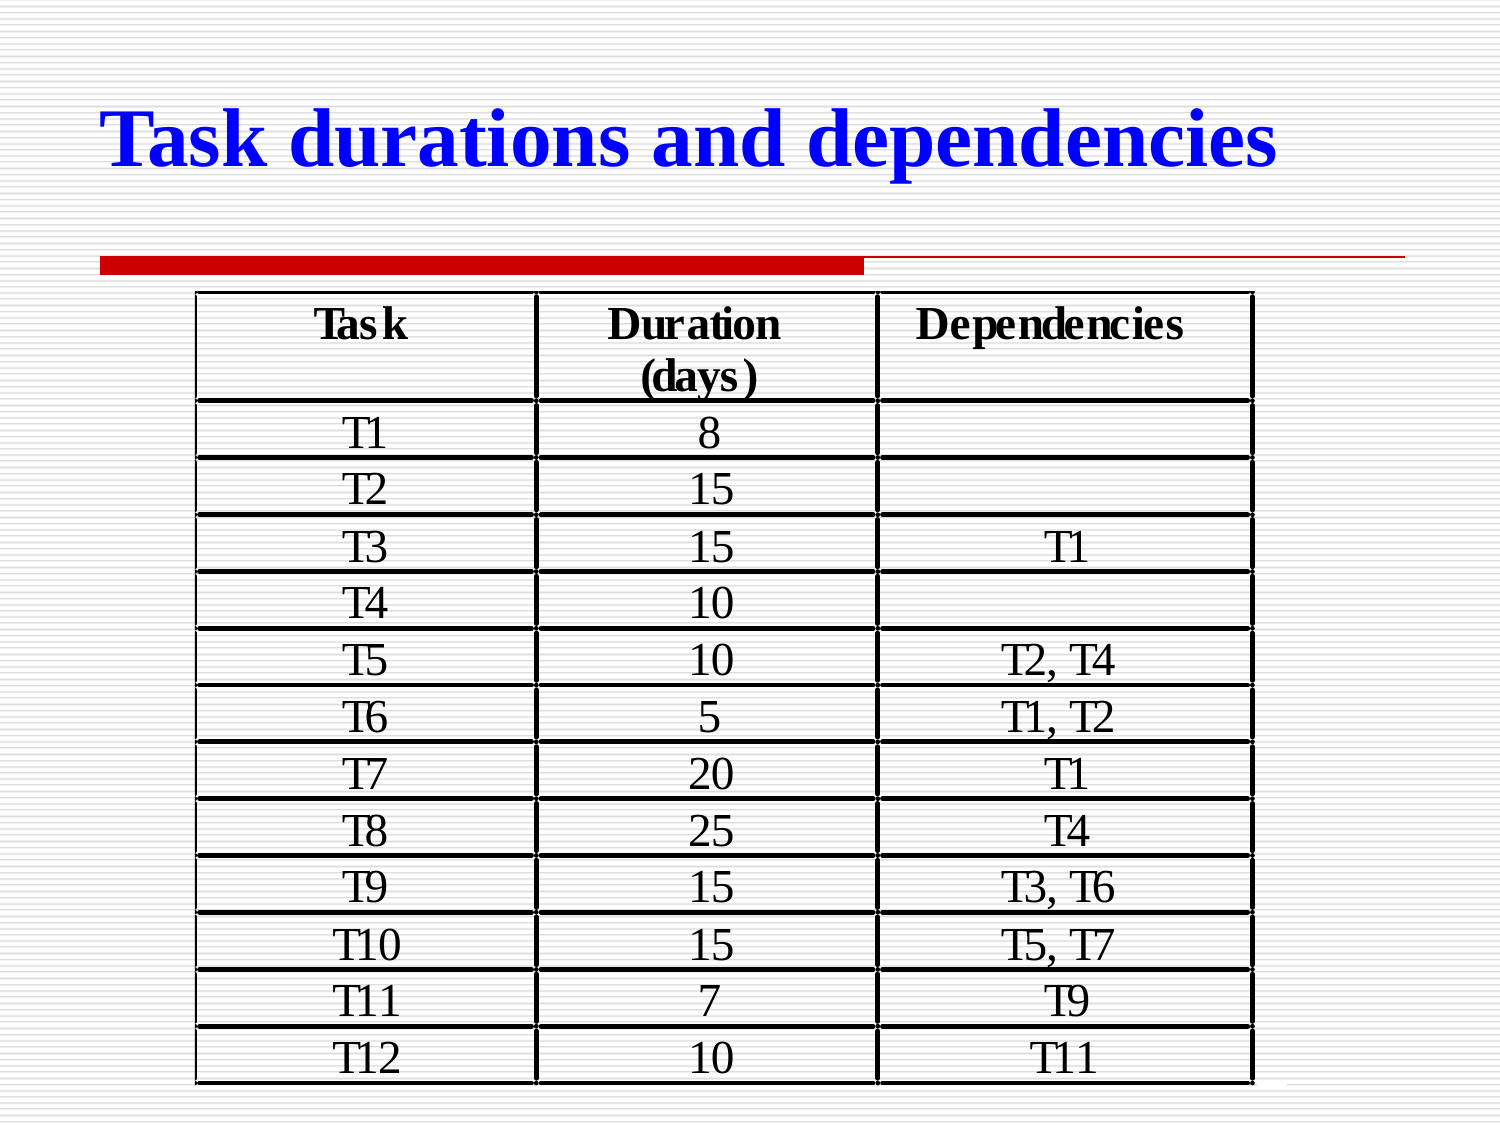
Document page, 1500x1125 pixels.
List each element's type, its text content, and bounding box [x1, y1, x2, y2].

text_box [194, 291, 1288, 1125]
title Task durations and dependencies [84, 8, 1500, 190]
picture [0, 0, 1500, 1125]
